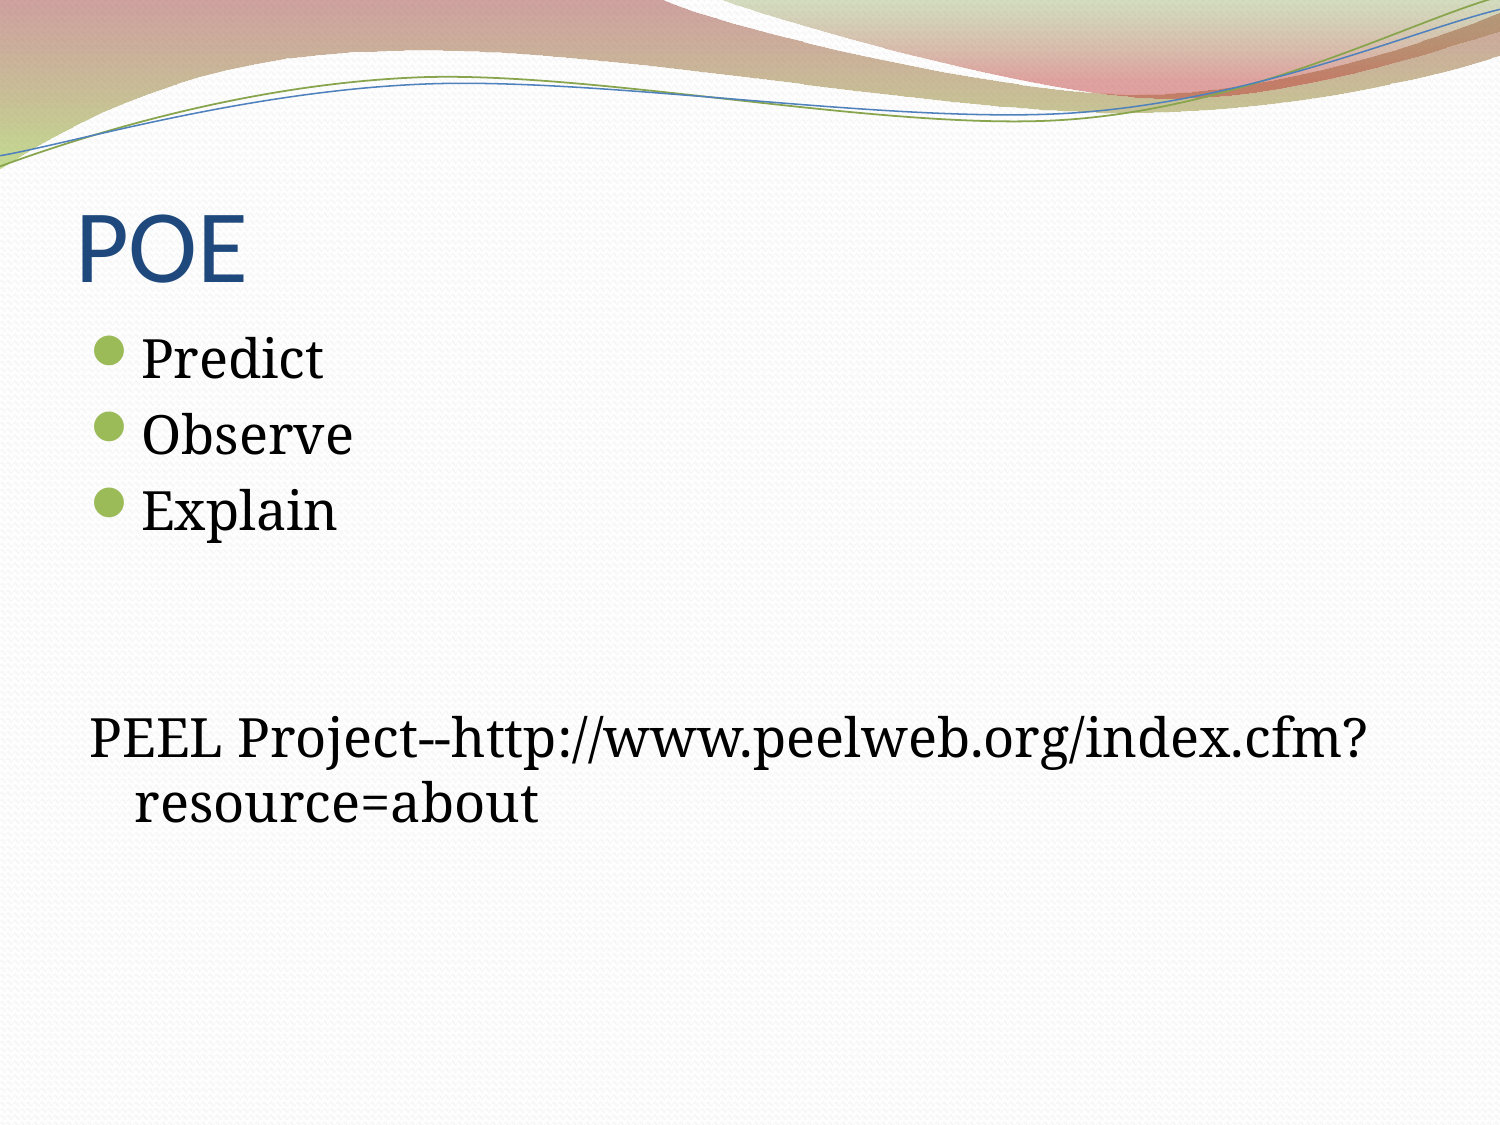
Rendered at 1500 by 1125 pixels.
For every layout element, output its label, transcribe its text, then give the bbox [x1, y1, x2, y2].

list Predict Observe Explain PEEL Project--http://www.peelweb.org/index.cfm?resource=about [75, 317, 1425, 1038]
title POE [75, 115, 1425, 303]
